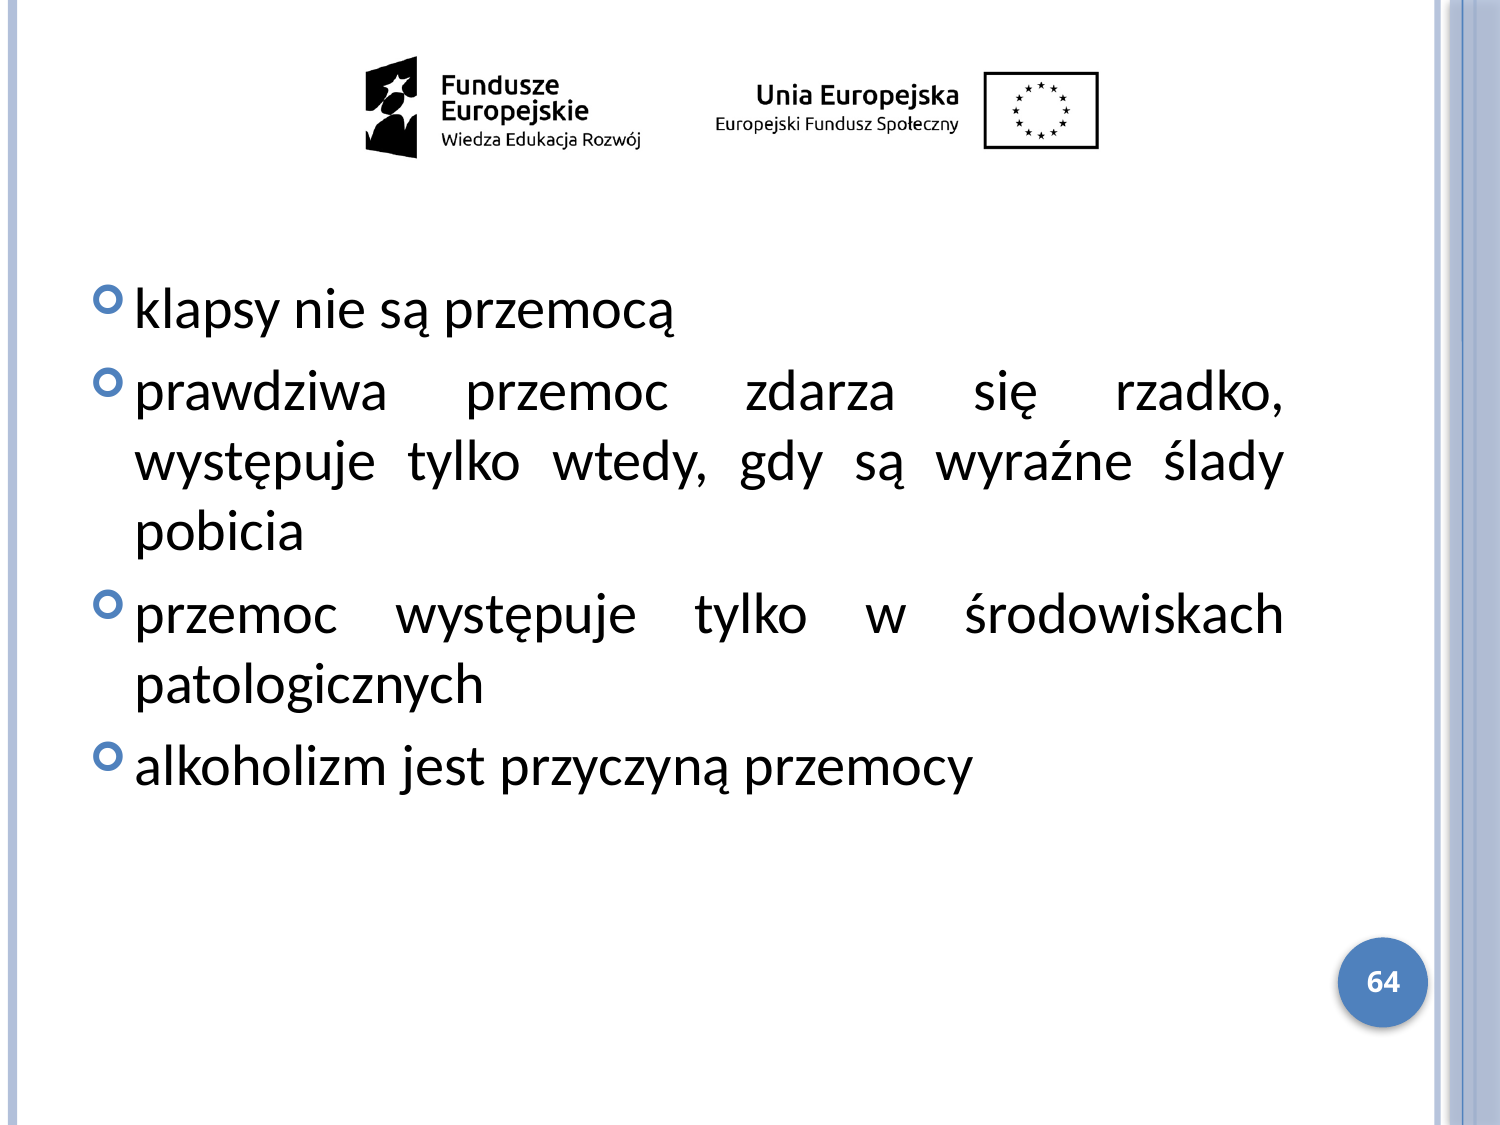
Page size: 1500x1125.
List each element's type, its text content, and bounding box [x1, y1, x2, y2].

picture [340, 30, 1124, 184]
slide_number 64 [1333, 940, 1434, 1027]
list klapsy nie są przemocą prawdziwa przemoc zdarza się rzadko, występuje tylko wtedy, gdy są wyraźne ślady pobicia przemoc występuje tylko w środowiskach patologicznych alkoholizm jest przyczyną przemocy [75, 262, 1300, 1062]
